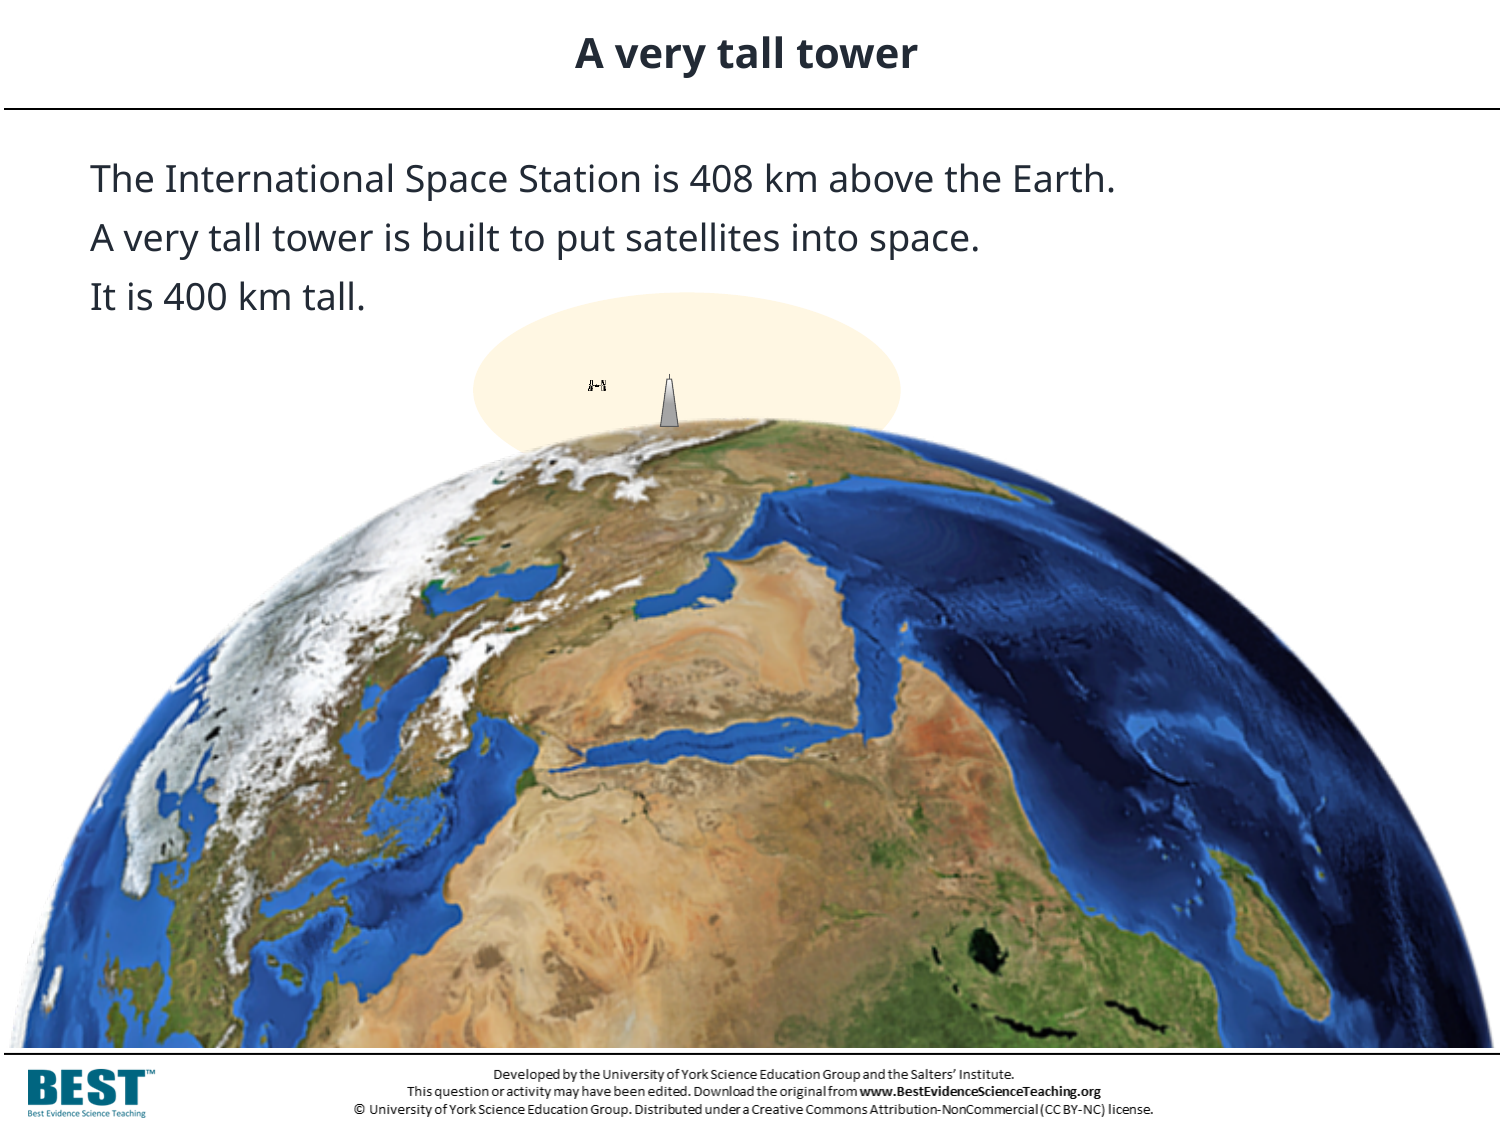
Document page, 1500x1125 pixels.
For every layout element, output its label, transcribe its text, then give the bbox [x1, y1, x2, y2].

picture [3, 1048, 1500, 1125]
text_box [0, 292, 1500, 1048]
text_box A very tall tower [23, 4, 1471, 99]
picture [3, 108, 1500, 292]
